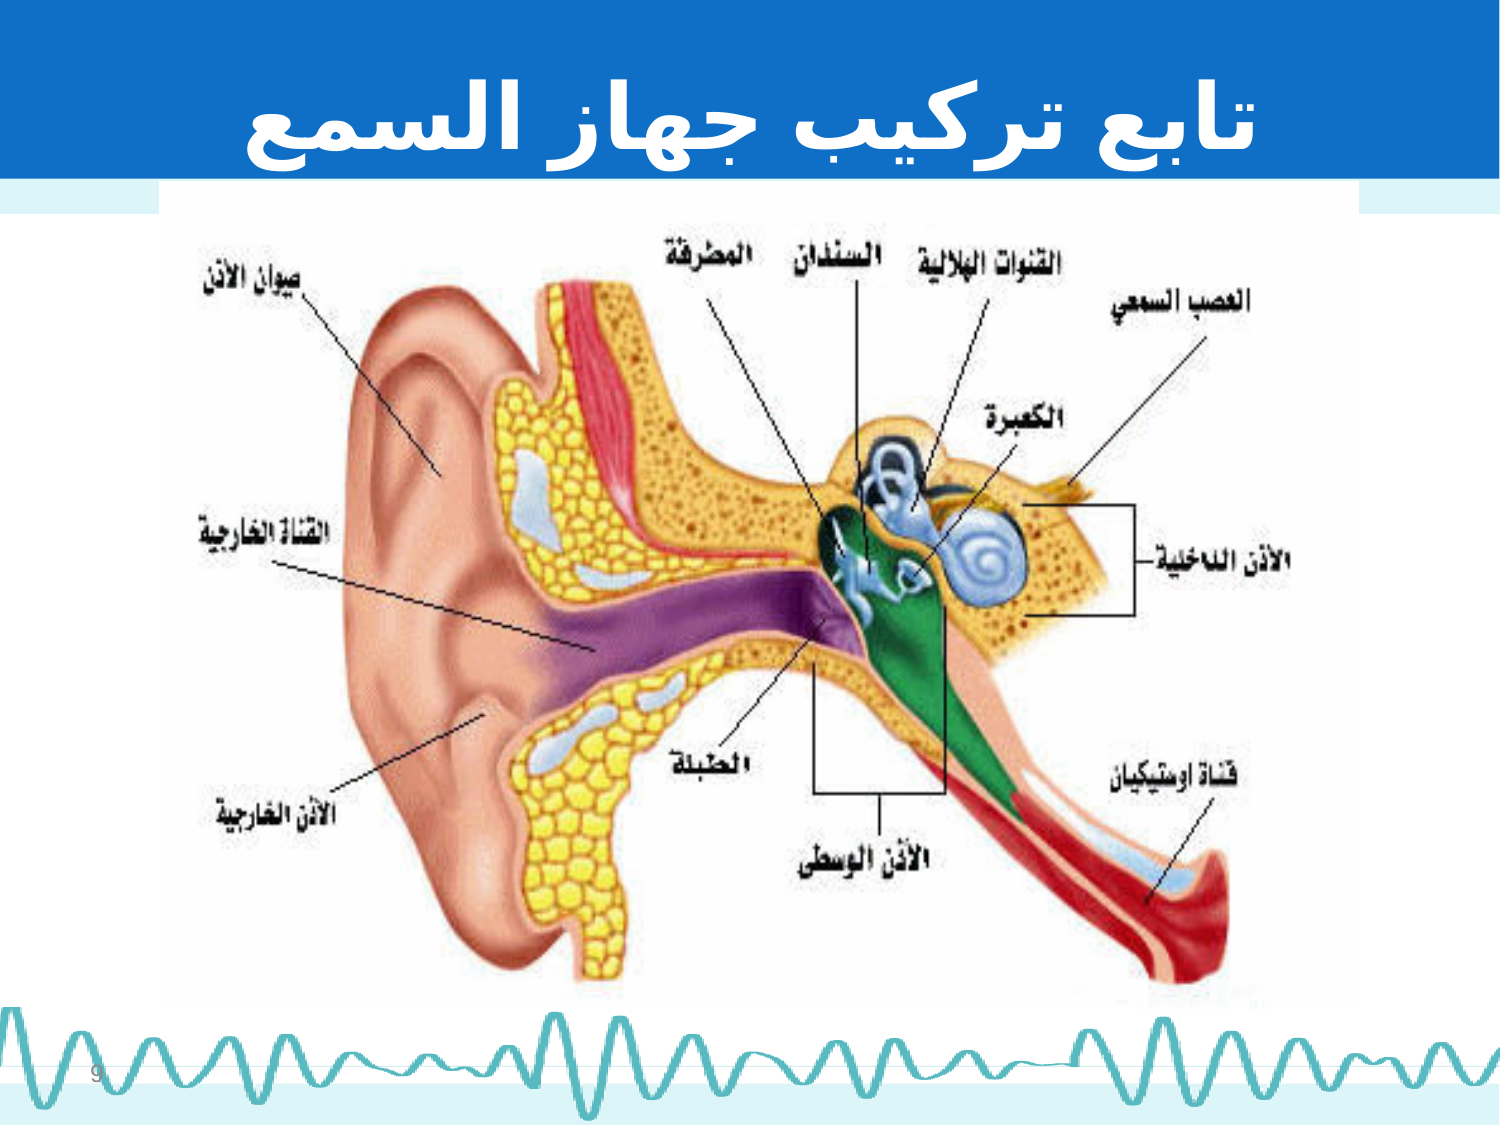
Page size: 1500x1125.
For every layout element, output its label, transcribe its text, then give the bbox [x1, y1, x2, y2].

slide_number 9 [75, 1042, 425, 1103]
picture [159, 180, 1360, 1009]
title تابع تركيب جهاز السمع [77, 19, 1428, 207]
